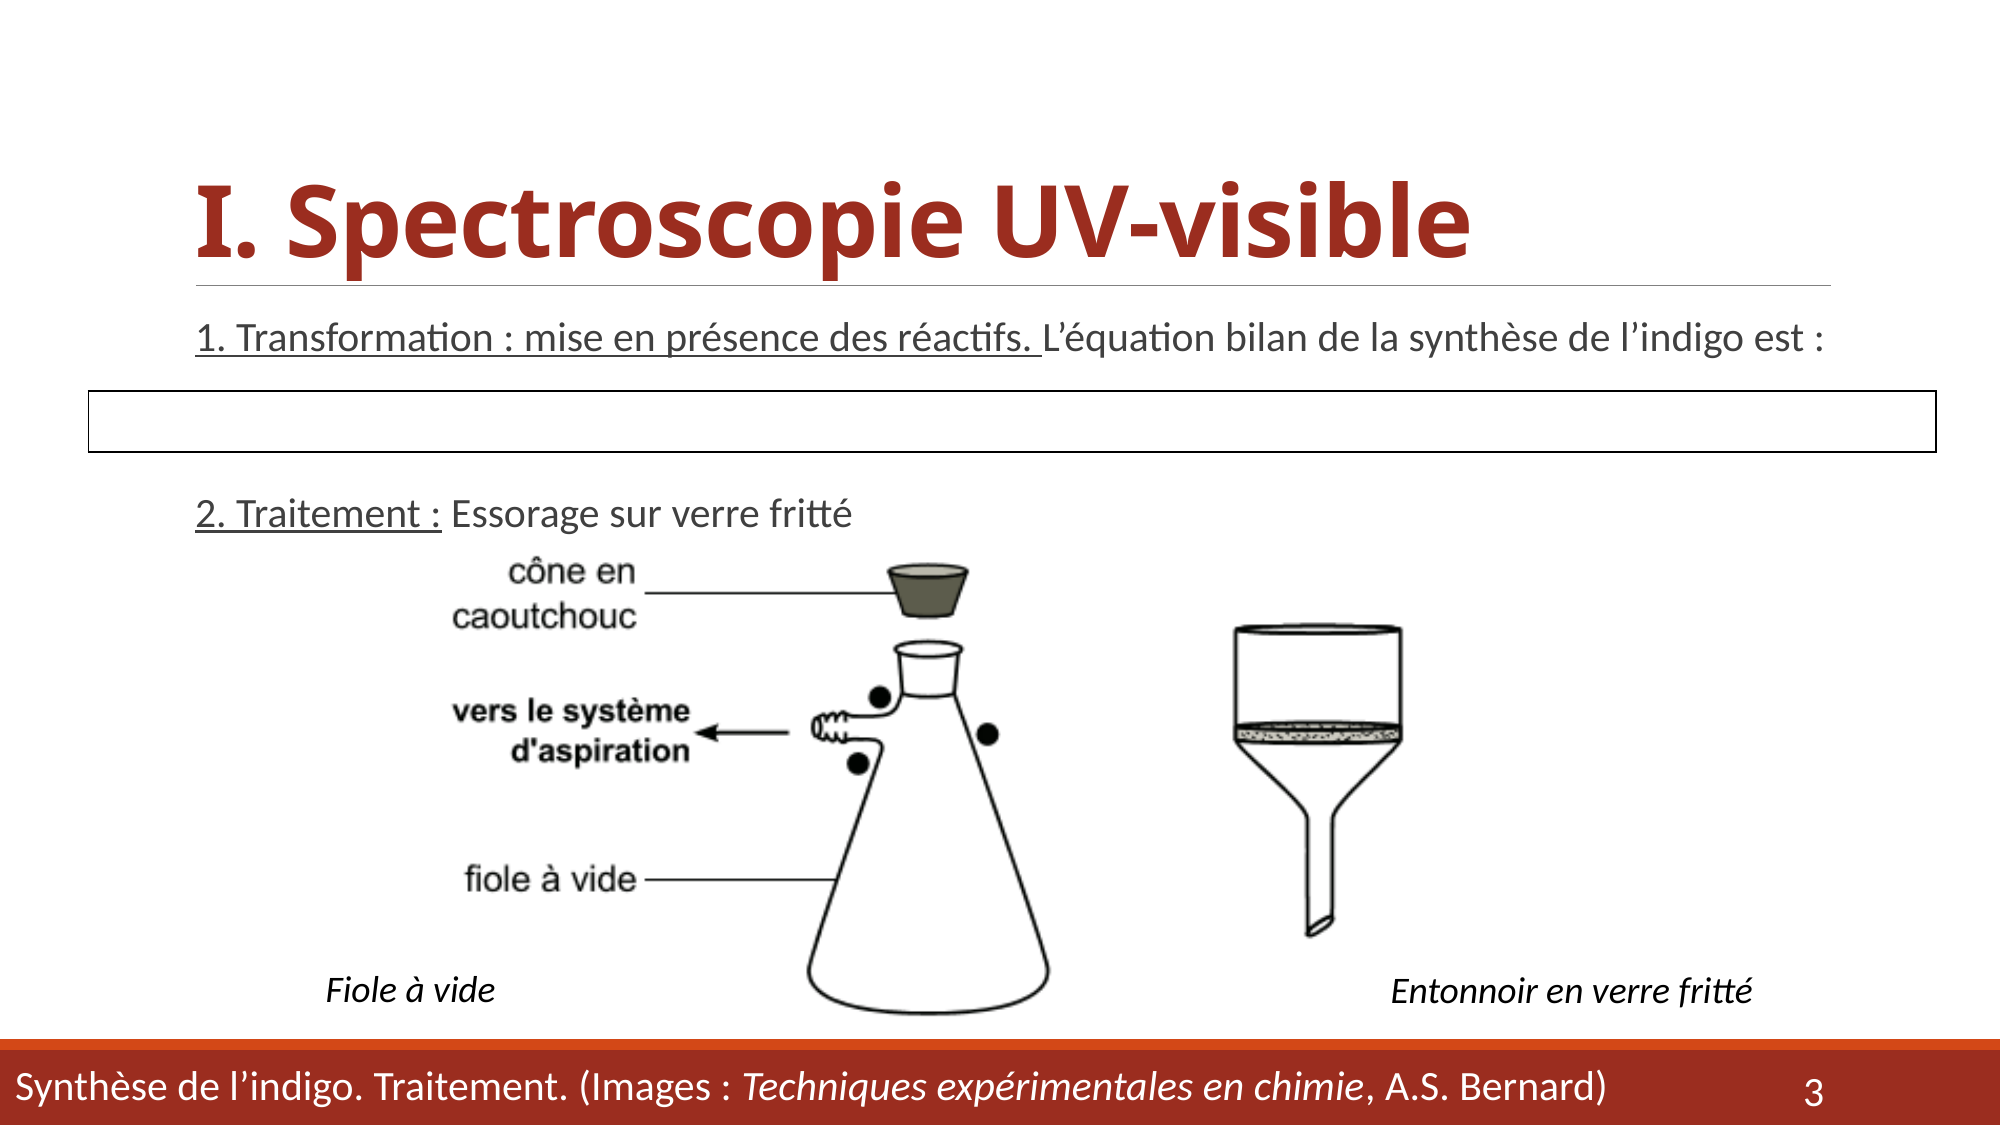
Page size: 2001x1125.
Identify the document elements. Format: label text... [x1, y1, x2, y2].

list Synthèse de l’indigo. Traitement. (Images : Techniques expérimentales en chimie, A.S. Bernard) [0, 1056, 1771, 1125]
text_box Fiole à vide [310, 957, 374, 1018]
list 2. Traitement : Essorage sur verre fritté [180, 483, 1840, 1017]
picture [1204, 614, 1436, 957]
picture [377, 539, 1102, 1032]
slide_number 3 [1624, 1059, 1840, 1120]
text_box 1. Transformation : mise en présence des réactifs. L’équation bilan de la synthèse de l’indigo est : [179, 308, 1840, 371]
text_box Entonnoir en verre fritté [1375, 958, 1773, 1019]
title I. Spectroscopie UV-visible [180, 47, 1830, 285]
